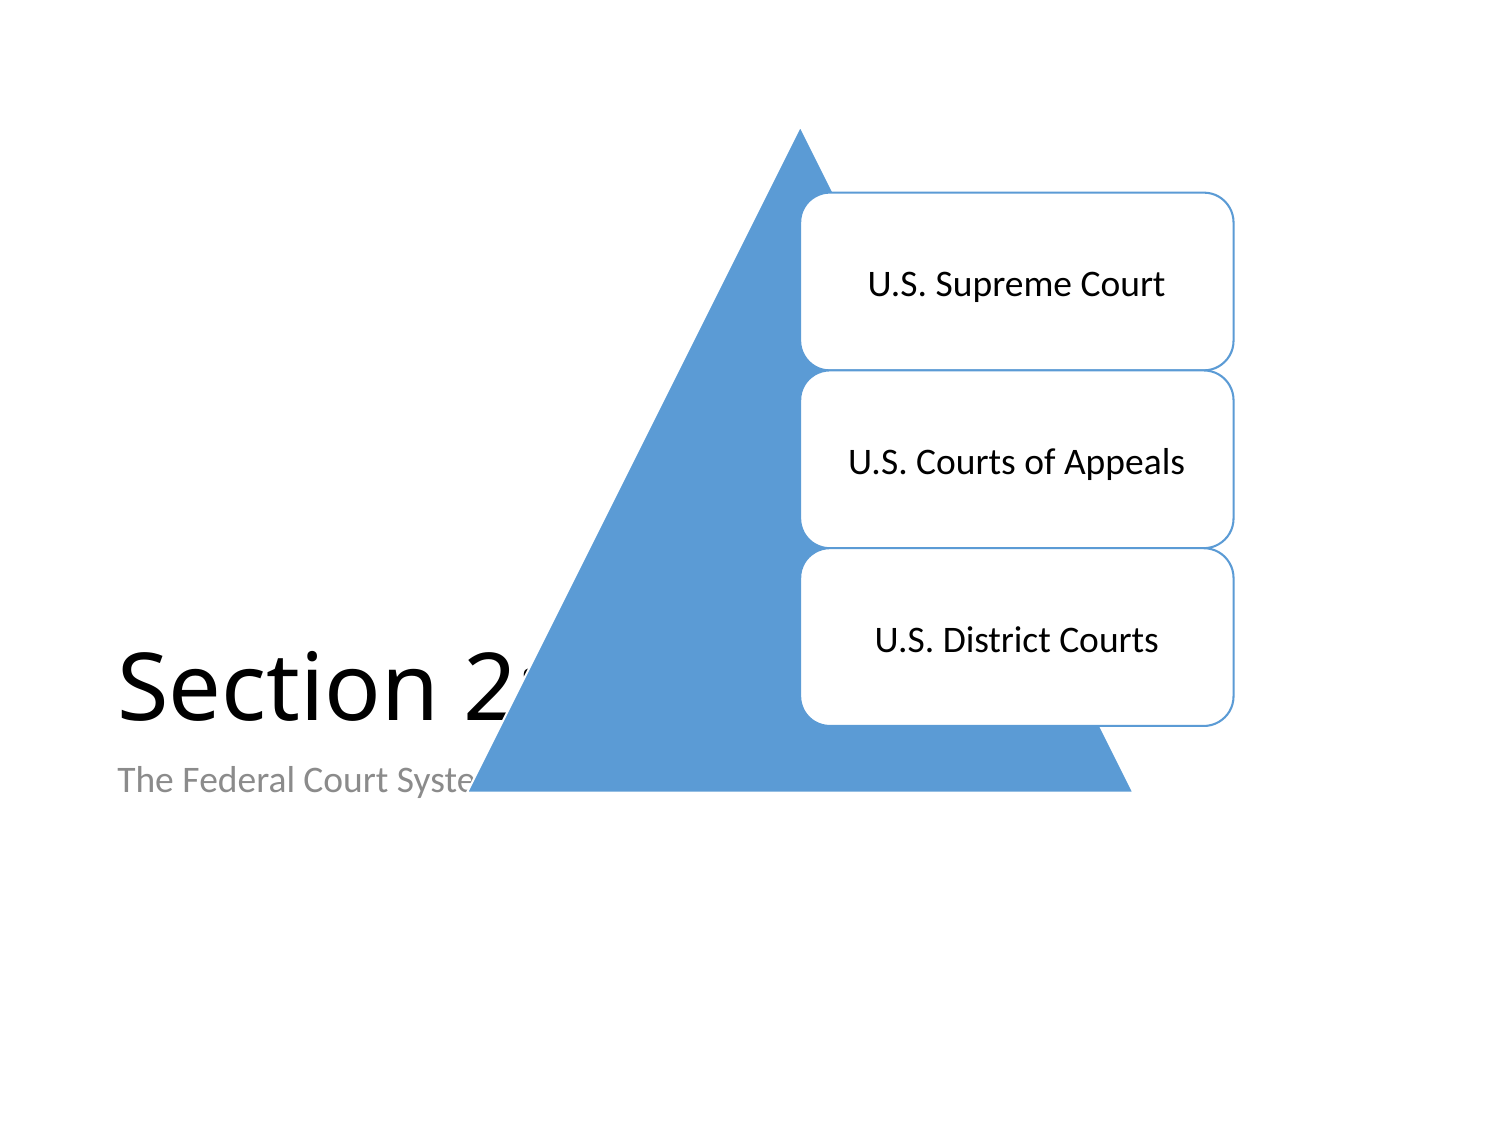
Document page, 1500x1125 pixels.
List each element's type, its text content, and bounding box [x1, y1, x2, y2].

list The Federal Court System [102, 752, 1397, 1000]
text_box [466, 125, 1467, 793]
title Section 2: [102, 280, 466, 749]
